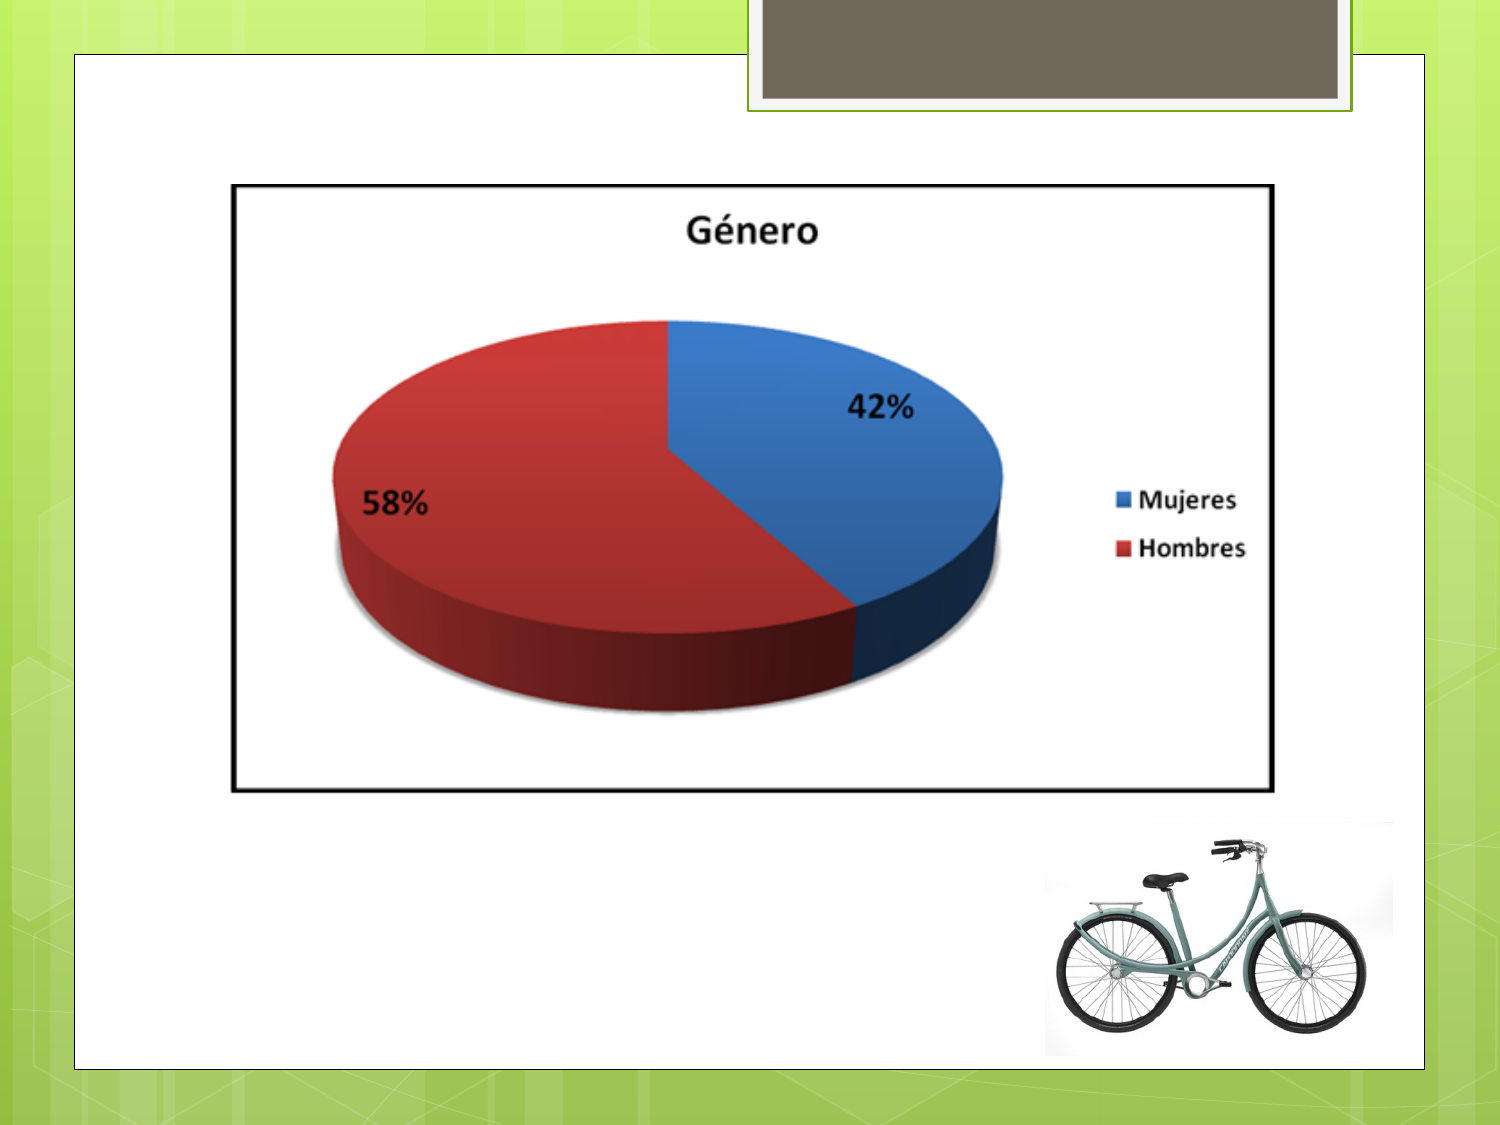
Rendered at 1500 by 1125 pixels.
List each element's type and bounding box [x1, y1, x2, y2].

list [229, 184, 1277, 798]
picture [1045, 822, 1394, 1057]
